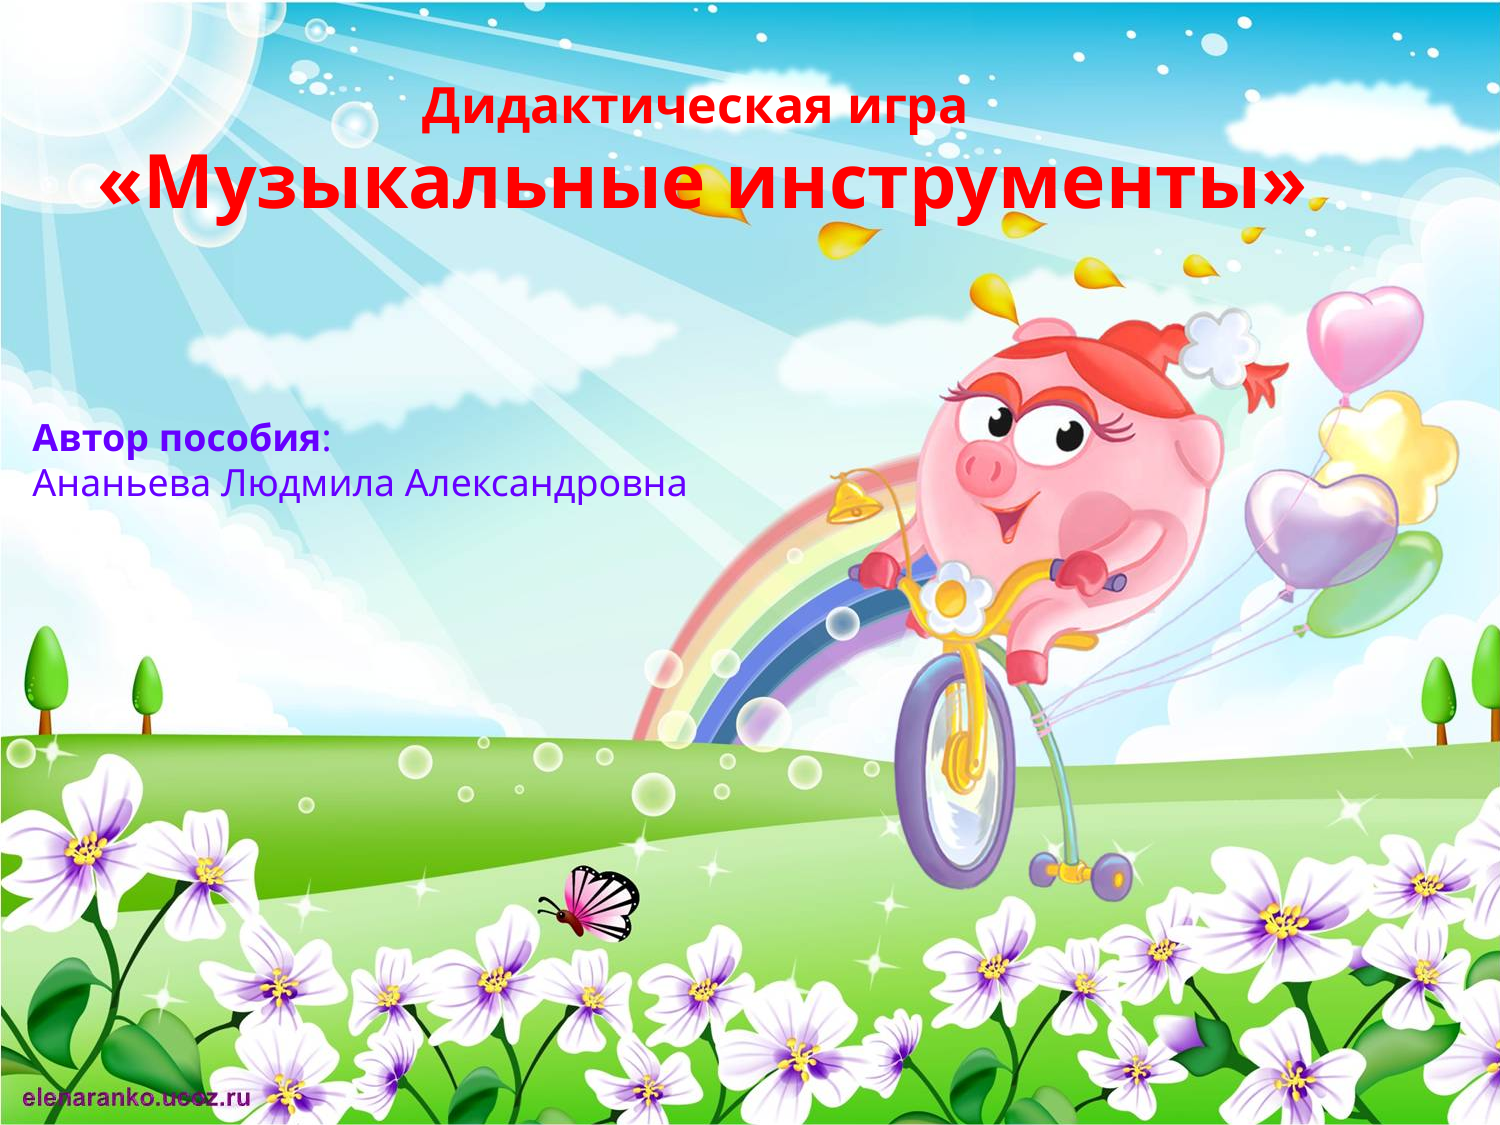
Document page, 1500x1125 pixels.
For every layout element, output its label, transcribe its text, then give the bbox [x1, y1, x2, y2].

text_box Дидактическая игра «Музыкальные инструменты» [64, 66, 1341, 322]
picture [0, 0, 1500, 1125]
text_box Автор пособия: Ананьева Людмила Александровна [17, 407, 739, 557]
